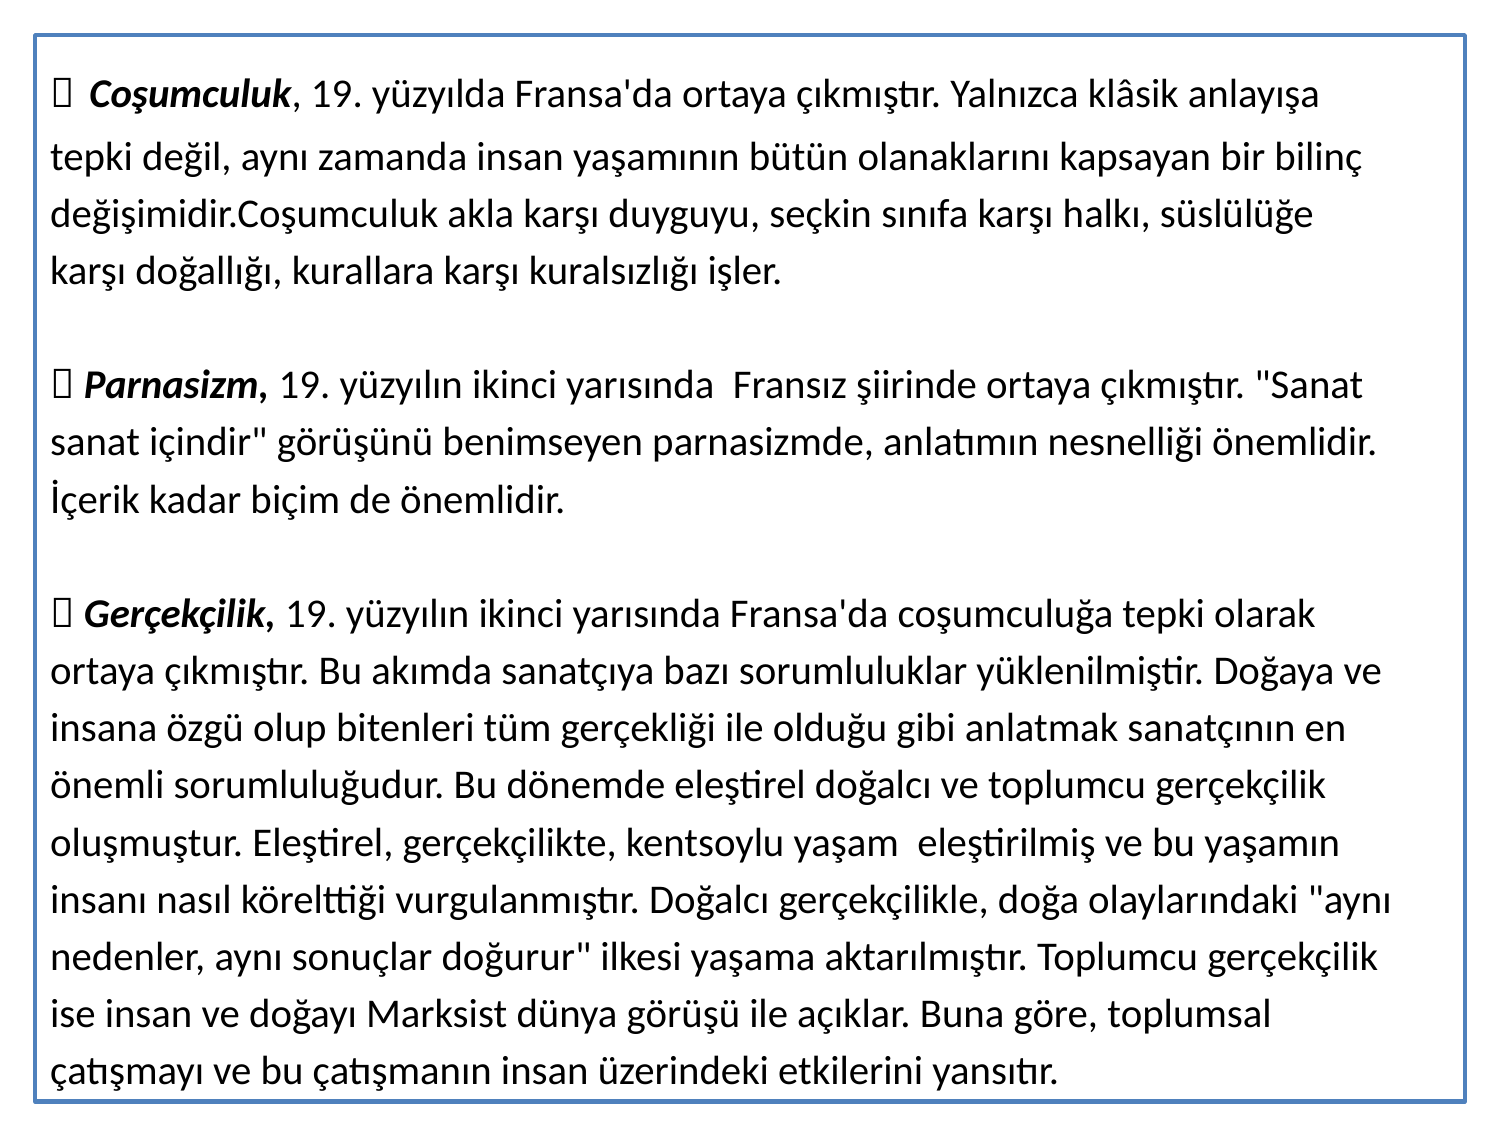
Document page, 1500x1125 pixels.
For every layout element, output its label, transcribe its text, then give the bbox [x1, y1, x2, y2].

list  Coşumculuk, 19. yüzyılda Fransa'da ortaya çıkmıştır. Yalnızca klâsik anlayışa tepki değil, aynı zamanda insan yaşamının bütün olanaklarını kapsayan bir bilinç değişimidir.Coşumculuk akla karşı duyguyu, seçkin sınıfa karşı halkı, süslülüğe karşı doğallığı, kurallara karşı kuralsızlığı işler.  Parnasizm, 19. yüzyılın ikinci yarısında Fransız şiirinde ortaya çıkmıştır. "Sanat sanat içindir" görüşünü benimseyen parnasizmde, anlatımın nesnelliği önemlidir. İçerik kadar biçim de önemlidir.  Gerçekçilik, 19. yüzyılın ikinci yarısında Fransa'da coşumculuğa tepki olarak ortaya çıkmıştır. Bu akımda sanatçıya bazı sorumluluklar yüklenilmiştir. Doğaya ve insana özgü olup bitenleri tüm gerçekliği ile olduğu gibi anlatmak sanatçının en önemli sorumluluğudur. Bu dönemde eleştirel doğalcı ve toplumcu gerçekçilik oluşmuştur. Eleştirel, gerçekçilikte, kentsoylu yaşam eleştirilmiş ve bu yaşamın insanı nasıl körelttiği vurgulanmıştır. Doğalcı gerçekçilikle, doğa olaylarındaki "aynı nedenler, aynı sonuçlar doğurur" ilkesi yaşama aktarılmıştır. Toplumcu gerçekçilik ise insan ve doğayı Marksist dünya görüşü ile açıklar. Buna göre, toplumsal çatışmayı ve bu çatışmanın insan üzerindeki etkilerini yansıtır. [33, 33, 1467, 1104]
